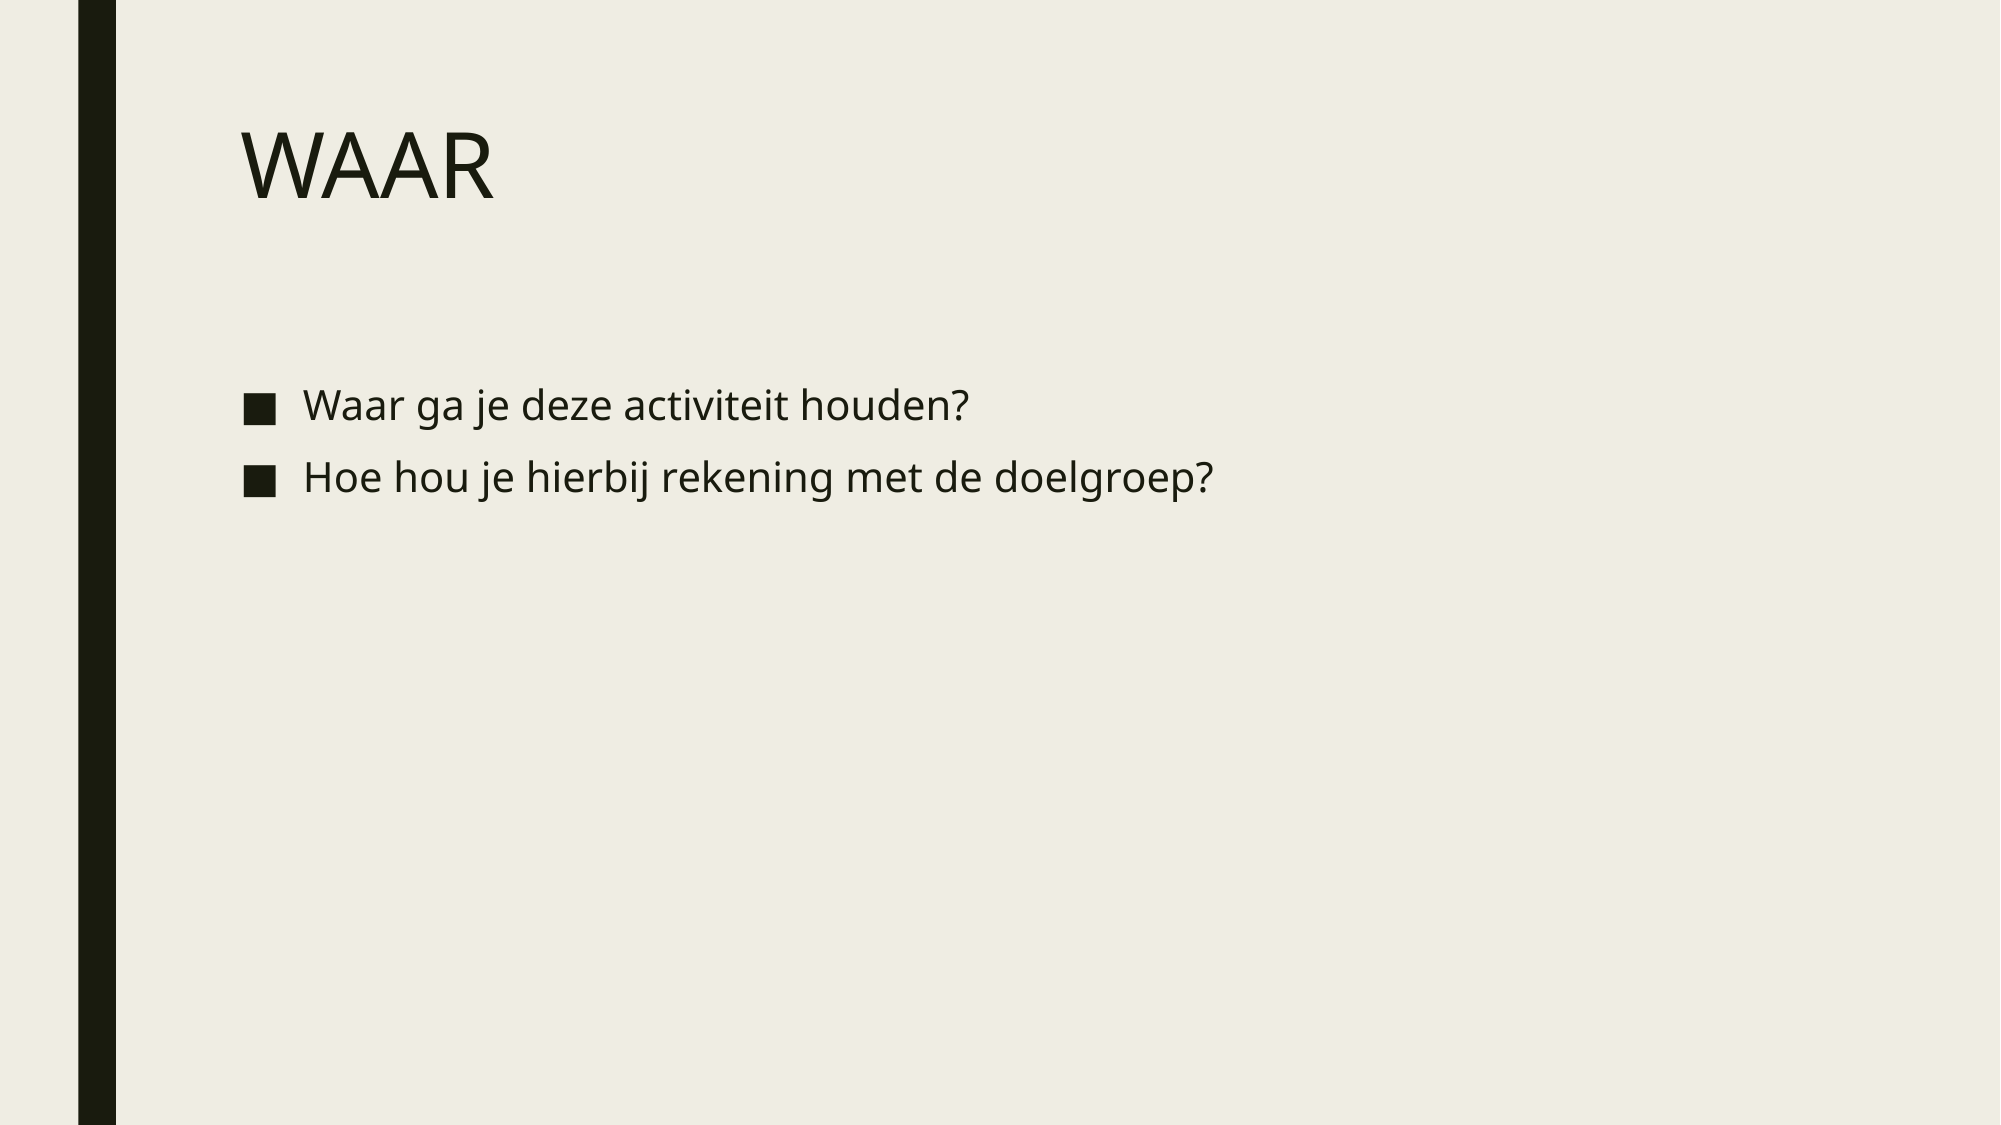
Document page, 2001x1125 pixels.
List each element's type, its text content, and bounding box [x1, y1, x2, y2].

title WAAR [225, 112, 1800, 357]
list Waar ga je deze activiteit houden? Hoe hou je hierbij rekening met de doelgroep? [225, 375, 1800, 963]
